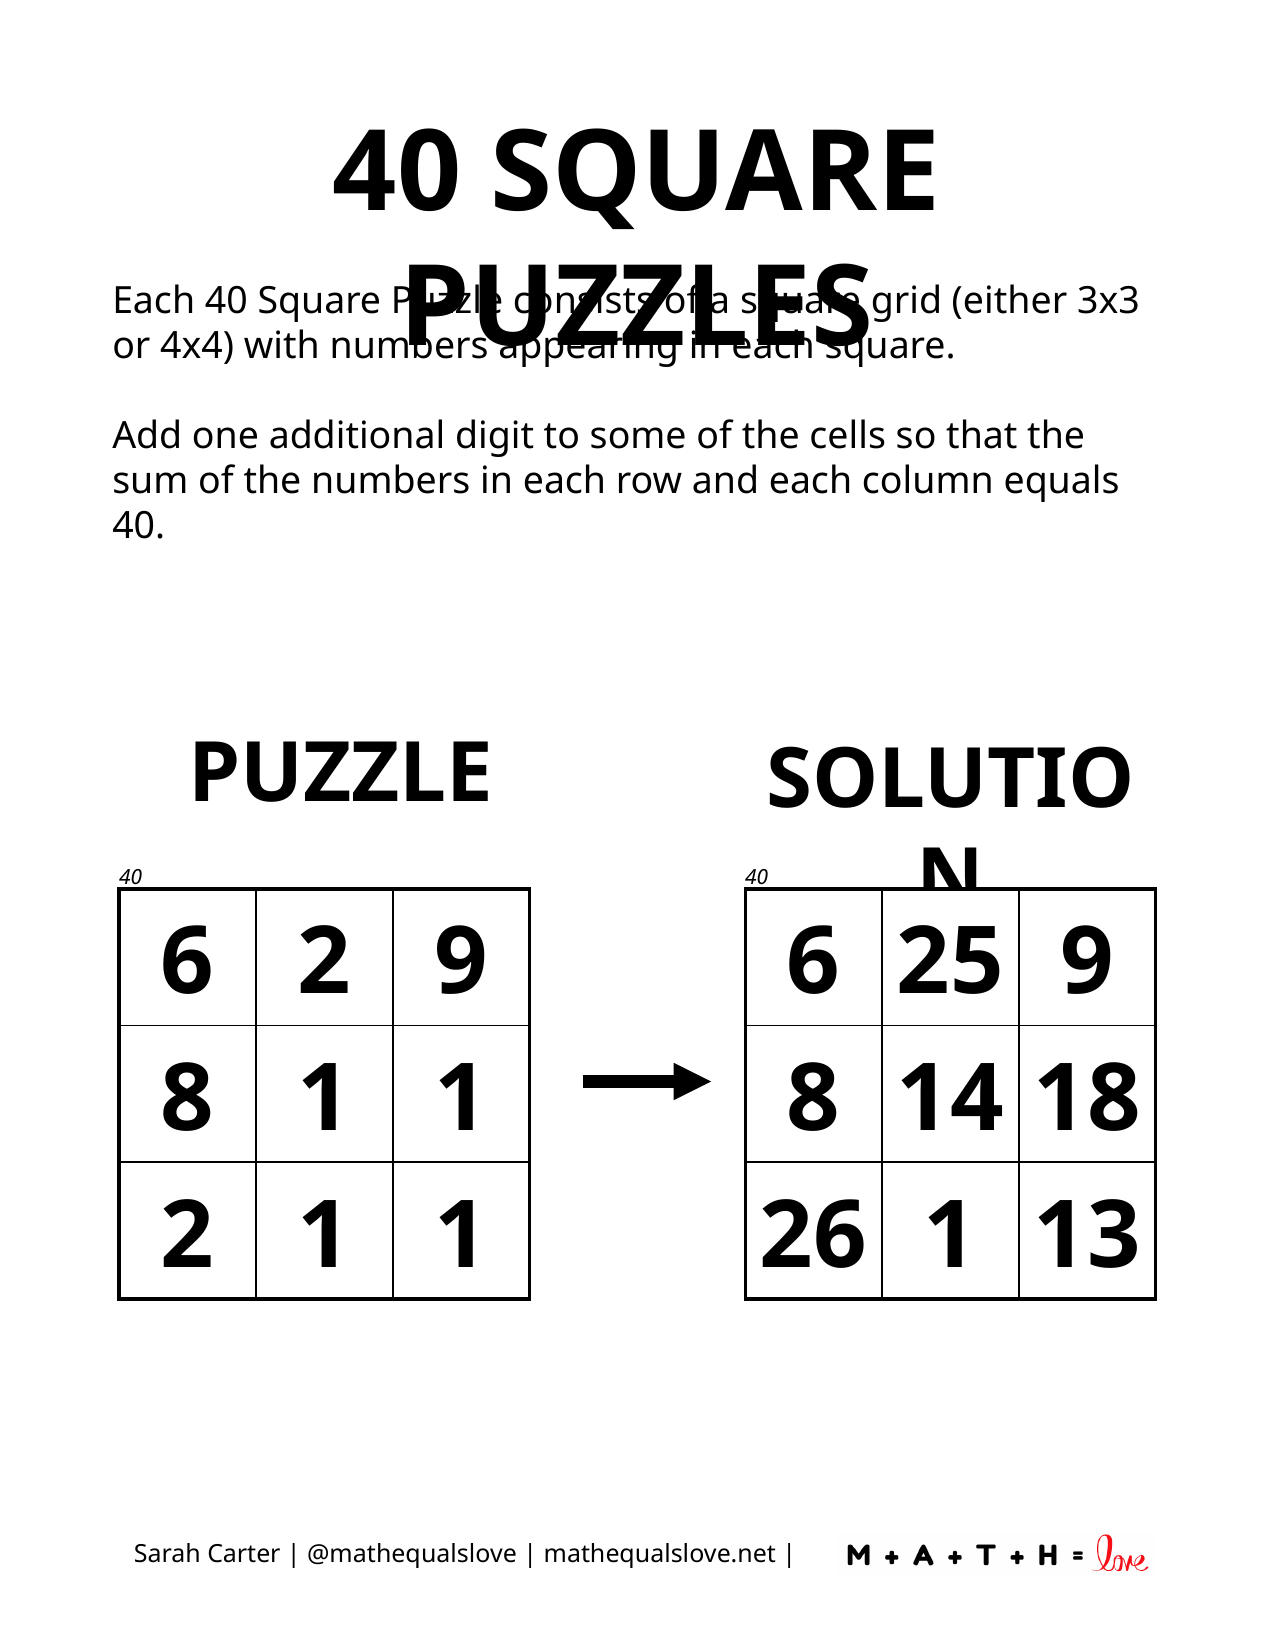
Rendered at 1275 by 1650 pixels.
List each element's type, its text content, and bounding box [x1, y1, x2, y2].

table_cell 1 [394, 1026, 528, 1161]
text_box 40 SQUARE PUZZLES [97, 97, 1177, 268]
text_box 40 [745, 863, 954, 889]
table_cell 14 [883, 1026, 1018, 1161]
table_cell 26 [747, 1163, 881, 1297]
table_cell 1 [883, 1163, 1018, 1297]
text_box 40 [119, 863, 328, 889]
text_box Sarah Carter | @mathequalslove | mathequalslove.net | [119, 1529, 1199, 1575]
text_box PUZZLE [135, 717, 547, 818]
table_header 9 [394, 891, 528, 1025]
table_cell 1 [257, 1026, 392, 1161]
table_cell 18 [1020, 1026, 1154, 1161]
table_cell 1 [394, 1163, 528, 1297]
table_cell 2 [121, 1163, 255, 1297]
picture [835, 1532, 1157, 1576]
table_cell 8 [121, 1026, 255, 1161]
table_header 6 [747, 891, 881, 1025]
text_box SOLUTION [745, 723, 1156, 887]
text_box Each 40 Square Puzzle consists of a square grid (either 3x3 or 4x4) with numbers appearing in each square. Add one additional digit to some of the cells so that the sum of the numbers in each row and each column equals 40. [97, 268, 1177, 553]
table_header 6 [121, 891, 255, 1025]
table_cell 13 [1020, 1163, 1154, 1297]
table_cell 1 [257, 1163, 392, 1297]
table_header 2 [257, 891, 392, 1025]
table_cell 8 [747, 1026, 881, 1161]
table_header 25 [883, 891, 1018, 1025]
table_header 9 [1020, 891, 1154, 1025]
